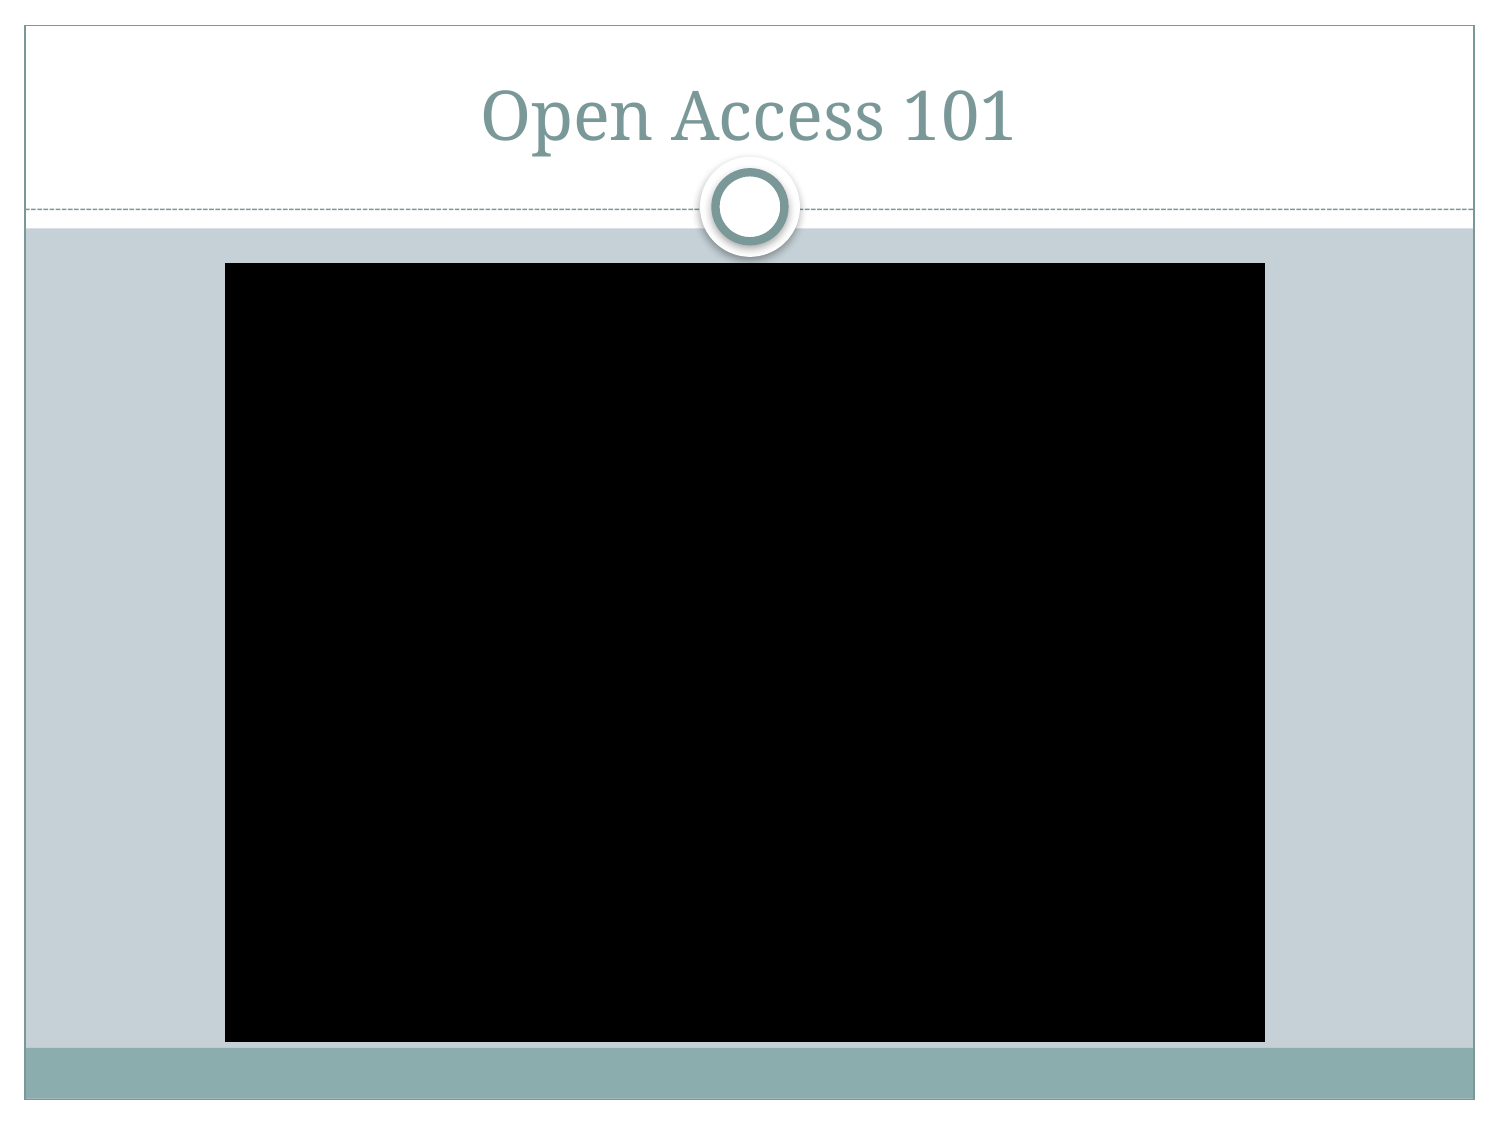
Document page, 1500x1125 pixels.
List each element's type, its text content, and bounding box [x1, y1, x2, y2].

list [224, 262, 1266, 1043]
title Open Access 101 [49, 37, 1450, 162]
